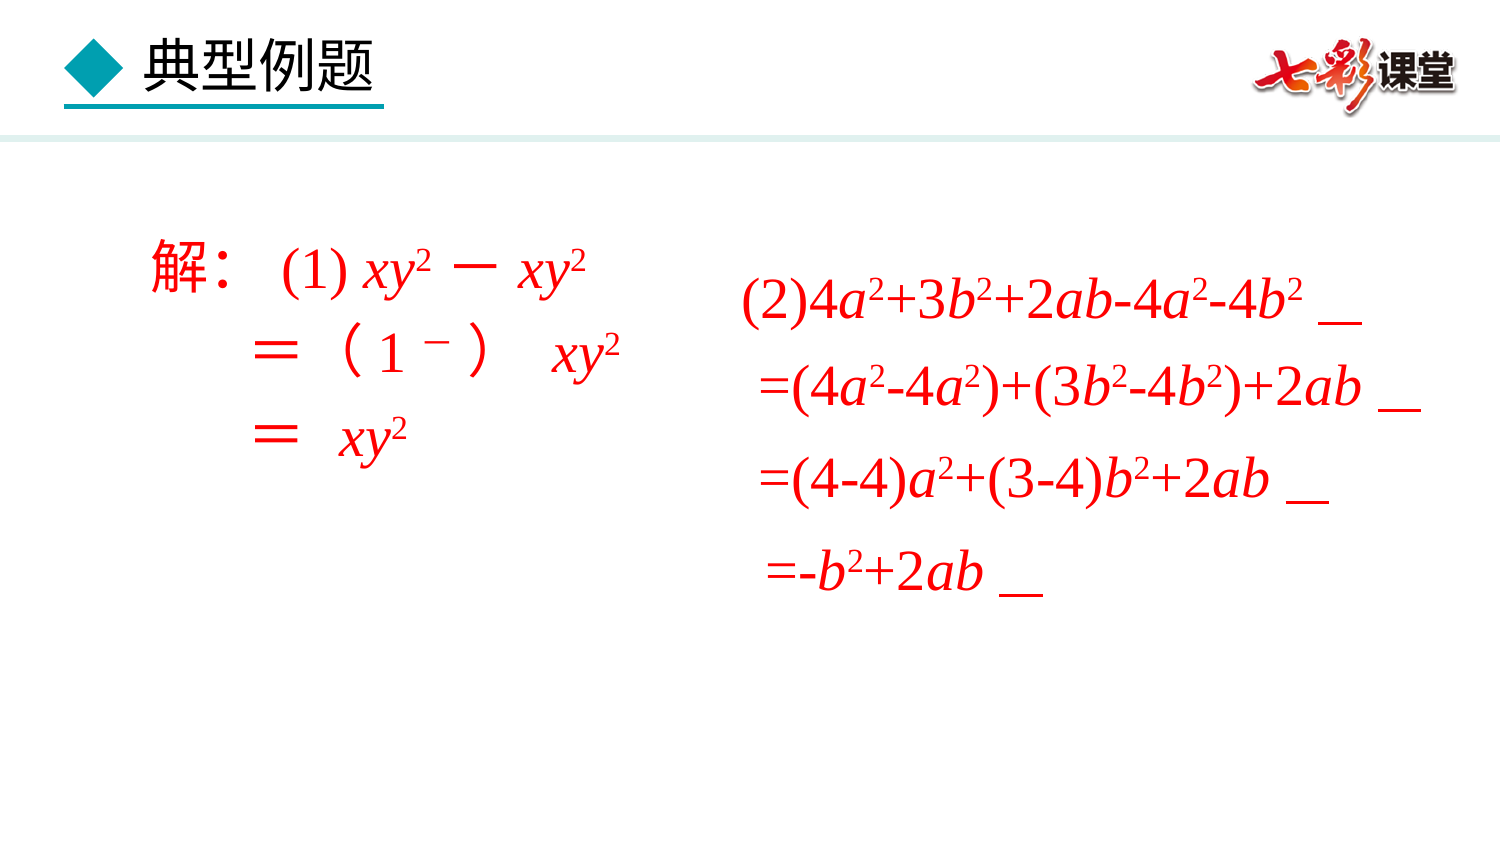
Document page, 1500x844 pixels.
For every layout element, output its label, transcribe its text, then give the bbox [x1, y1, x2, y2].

text_box =(4-4)a2+(3-4)b2+2ab [743, 431, 1500, 517]
text_box =-b2+2ab [750, 524, 1299, 610]
text_box (2)4a2+3b2+2ab-4a2-4b2 [726, 252, 1415, 338]
picture [1249, 32, 1461, 118]
text_box =(4a2-4a2)+(3b2-4b2)+2ab [743, 339, 1500, 425]
